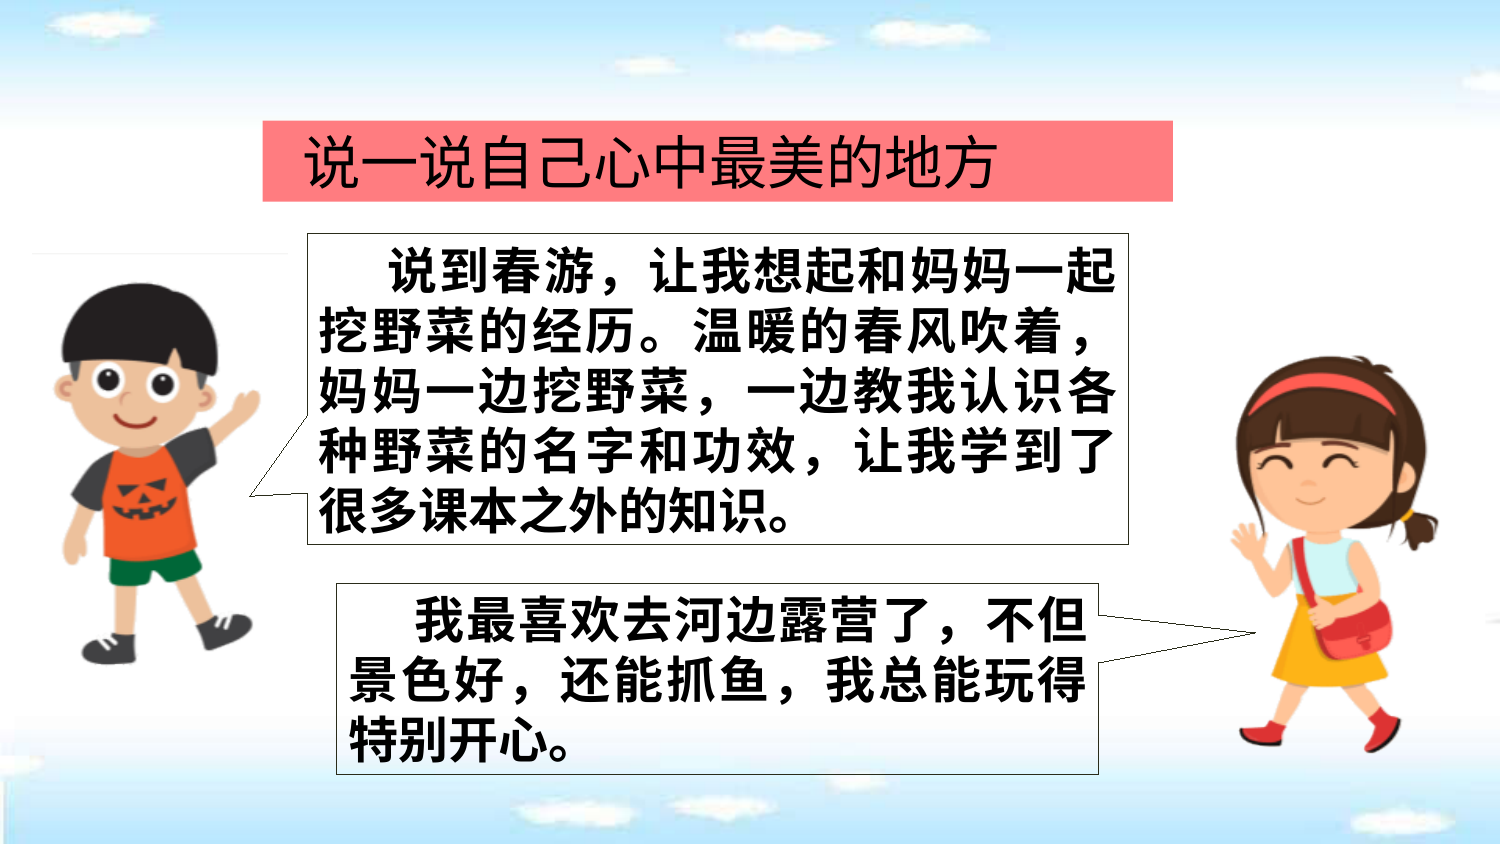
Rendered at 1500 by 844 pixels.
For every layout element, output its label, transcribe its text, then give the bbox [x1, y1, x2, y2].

picture [0, 0, 1500, 844]
text_box 说到春游，让我想起和妈妈一起挖野菜的经历。温暖的春风吹着，妈妈一边挖野菜，一边教我认识各种野菜的名字和功效，让我学到了很多课本之外的知识。 [288, 233, 1129, 545]
text_box 我最喜欢去河边露营了，不但景色好，还能抓鱼，我总能玩得特别开心。 [336, 583, 1216, 775]
text_box 说一说自己心中最美的地方 [262, 120, 1173, 202]
